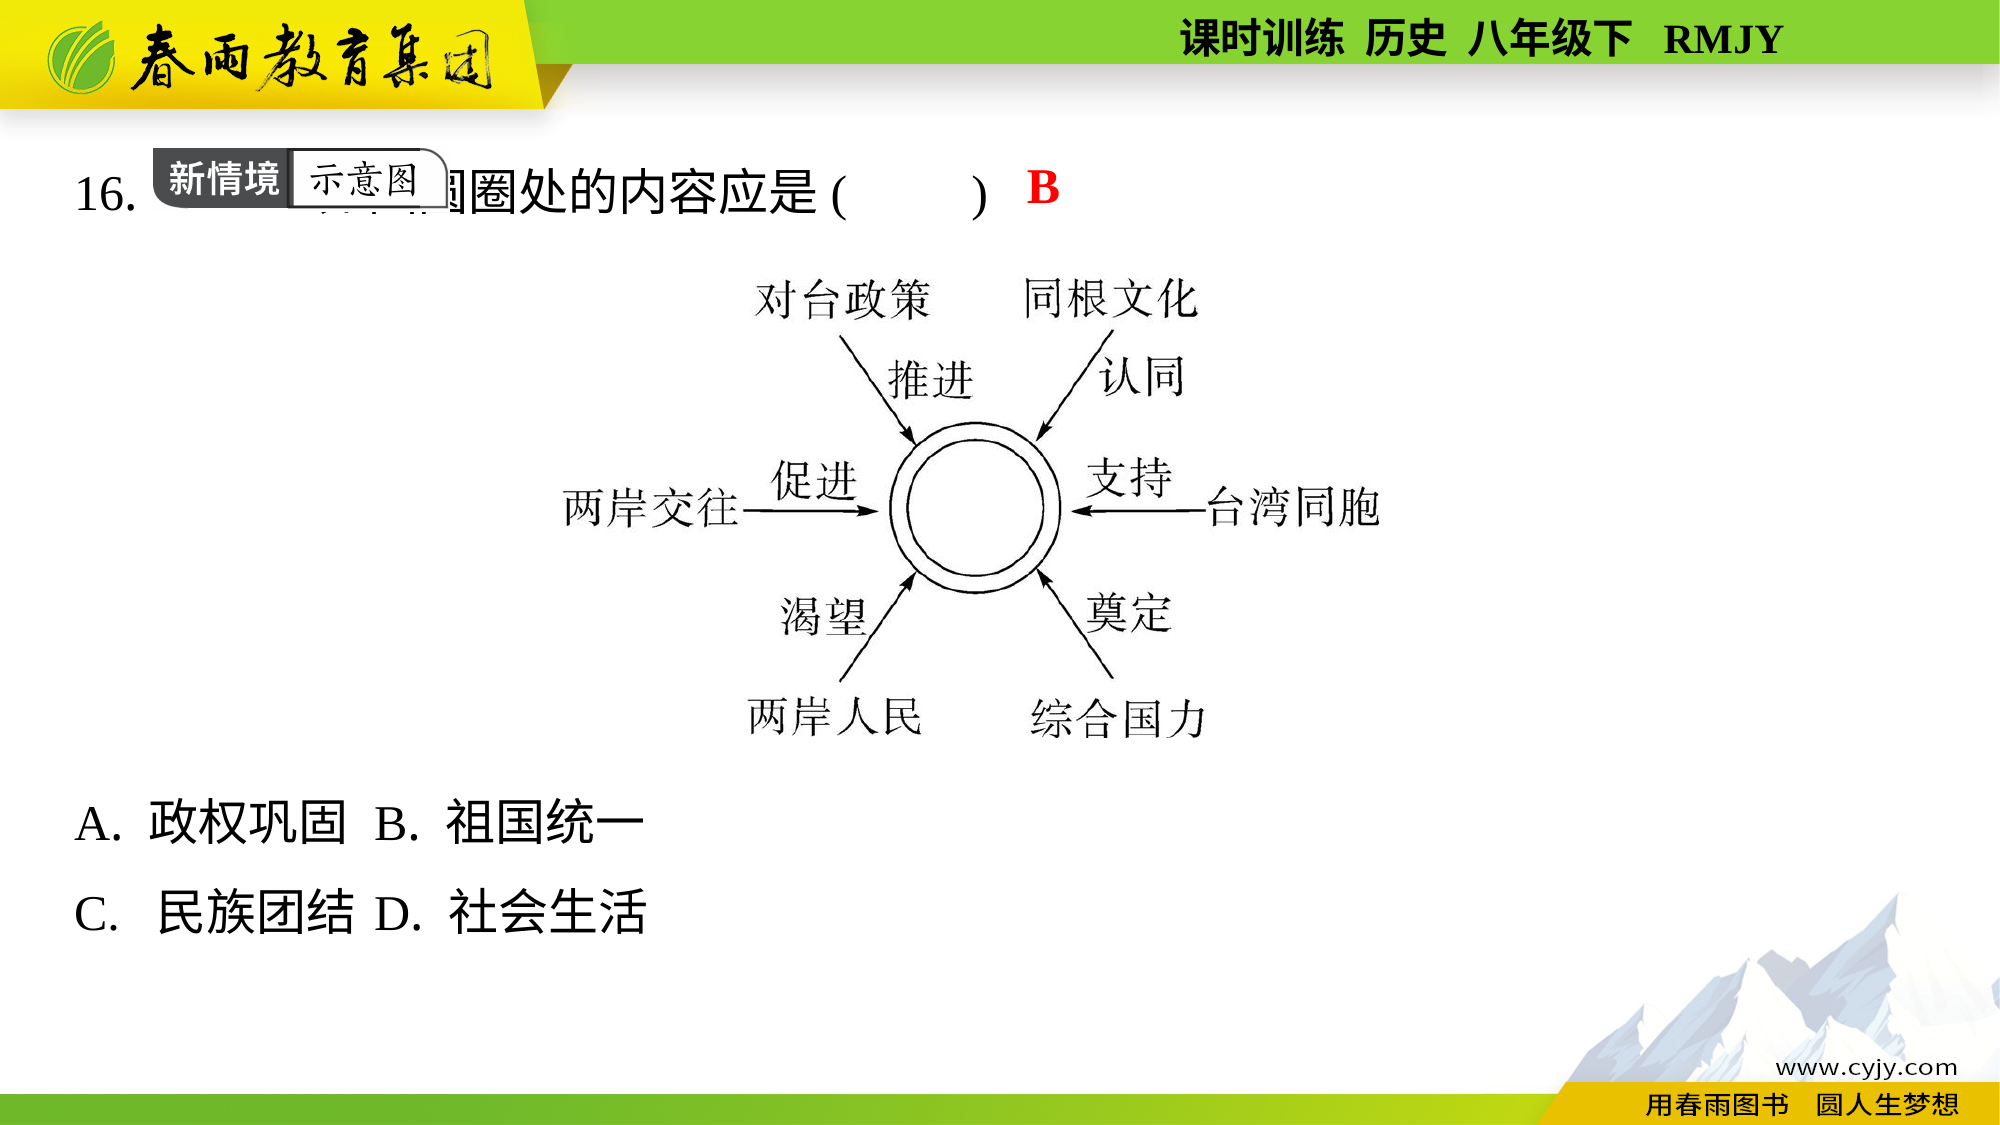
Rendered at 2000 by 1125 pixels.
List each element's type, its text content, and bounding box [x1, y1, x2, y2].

picture [0, 0, 2000, 1125]
list 16. 如图圆圈处的内容应是( ) A. 政权巩固 B. 祖国统一 C. 民族团结 D. 社会生活 [59, 122, 1944, 956]
text_box B [1012, 146, 1076, 221]
